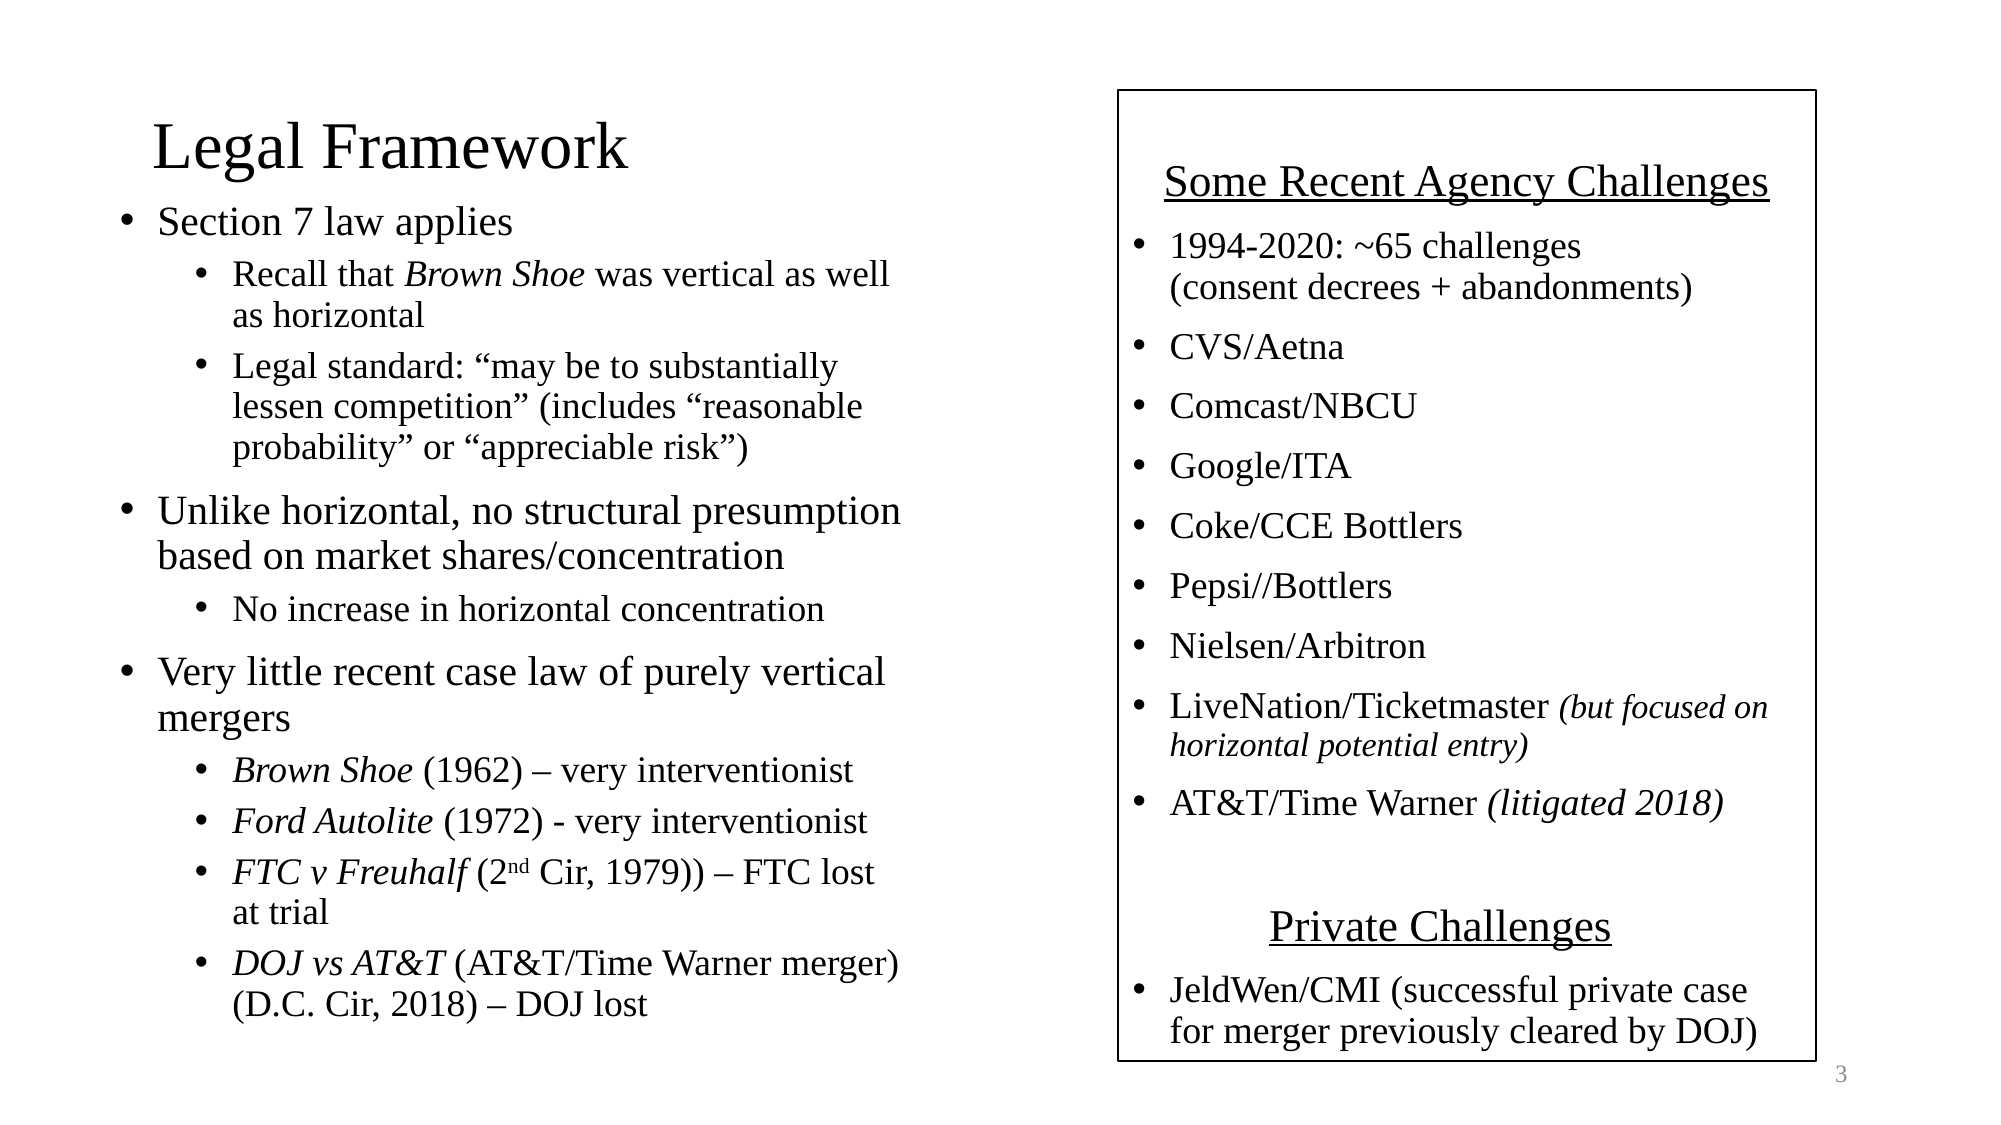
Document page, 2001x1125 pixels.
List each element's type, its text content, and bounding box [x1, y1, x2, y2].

list Section 7 law applies Recall that Brown Shoe was vertical as well as horizontal Legal standard: “may be to substantially lessen competition” (includes “reasonable probability” or “appreciable risk”) Unlike horizontal, no structural presumption based on market shares/concentration No increase in horizontal concentration Very little recent case law of purely vertical mergers Brown Shoe (1962) – very interventionist Ford Autolite (1972) - very interventionist FTC v Freuhalf (2nd Cir, 1979)) – FTC lost at trial DOJ vs AT&T (AT&T/Time Warner merger)(D.C. Cir, 2018) – DOJ lost [104, 191, 920, 1043]
text_box Some Recent Agency Challenges 1994-2020: ~65 challenges (consent decrees + abandonments) CVS/Aetna Comcast/NBCU Google/ITA Coke/CCE Bottlers Pepsi//Bottlers Nielsen/Arbitron LiveNation/Ticketmaster (but focused on horizontal potential entry) AT&T/Time Warner (litigated 2018) Private Challenges JeldWen/CMI (successful private case for merger previously cleared by DOJ) [1117, 90, 1816, 1061]
title Legal Framework [137, 38, 1863, 257]
slide_number 3 [1412, 1042, 1863, 1103]
